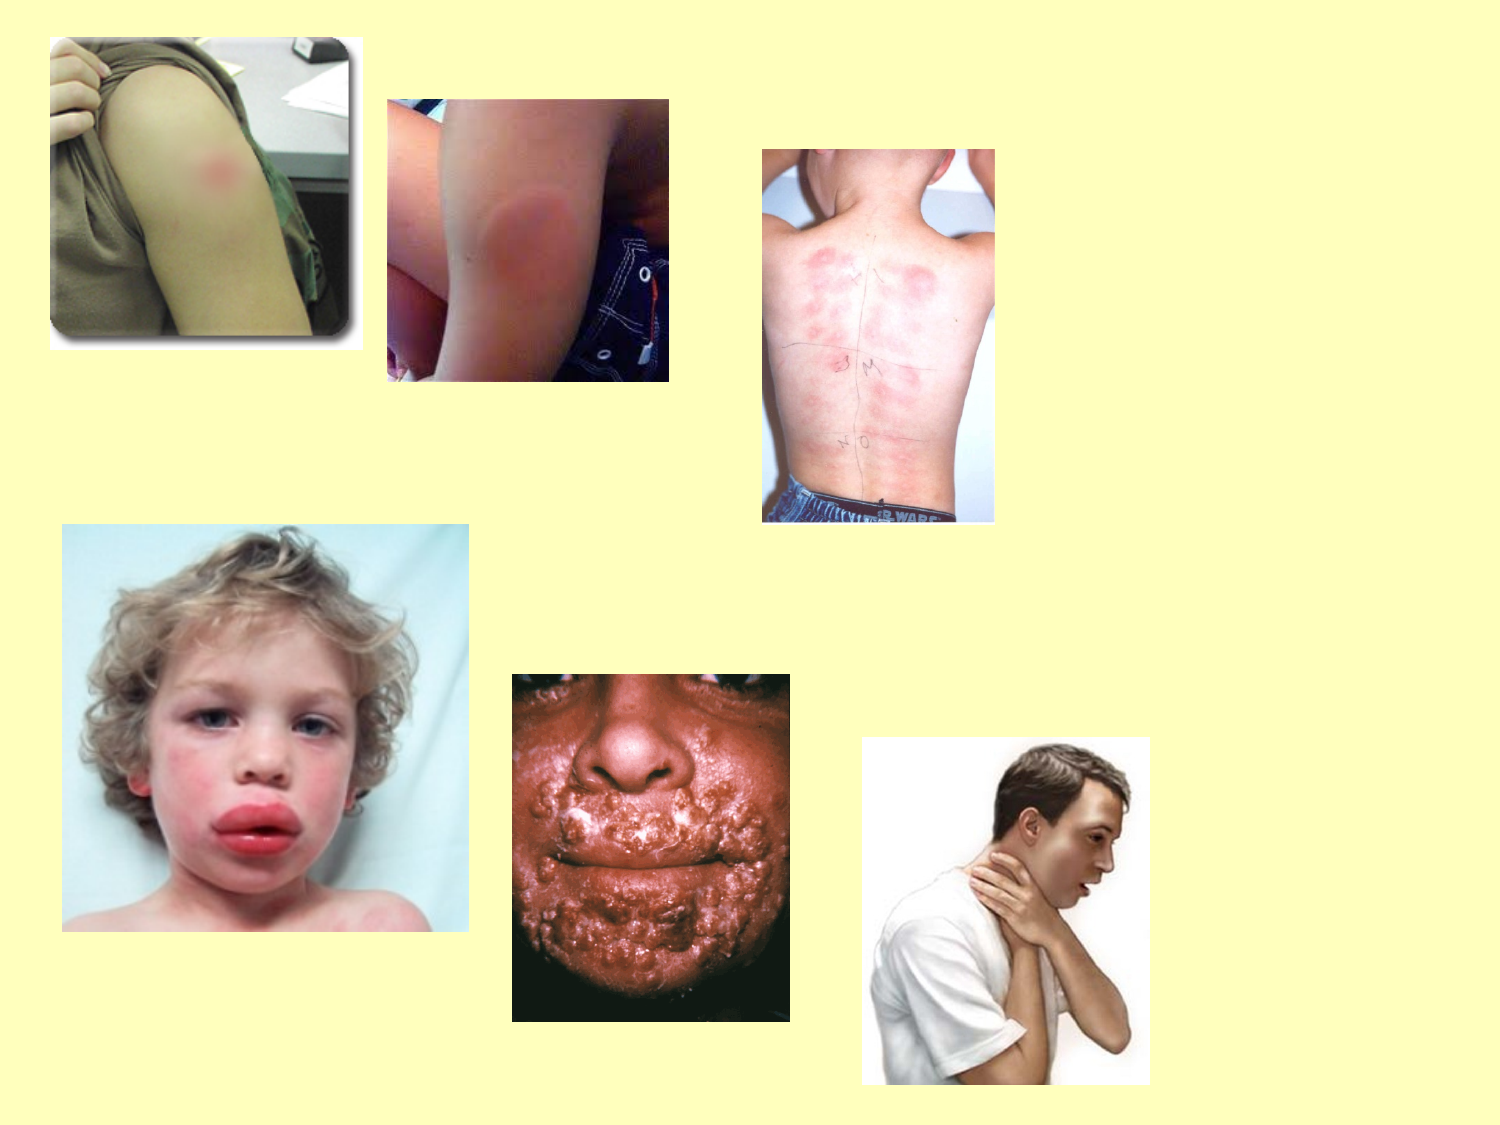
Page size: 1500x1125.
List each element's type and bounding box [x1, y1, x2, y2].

picture [49, 37, 363, 351]
picture [762, 149, 995, 526]
picture [862, 737, 1150, 1085]
picture [512, 674, 791, 1023]
picture [62, 524, 469, 932]
list [387, 99, 670, 382]
